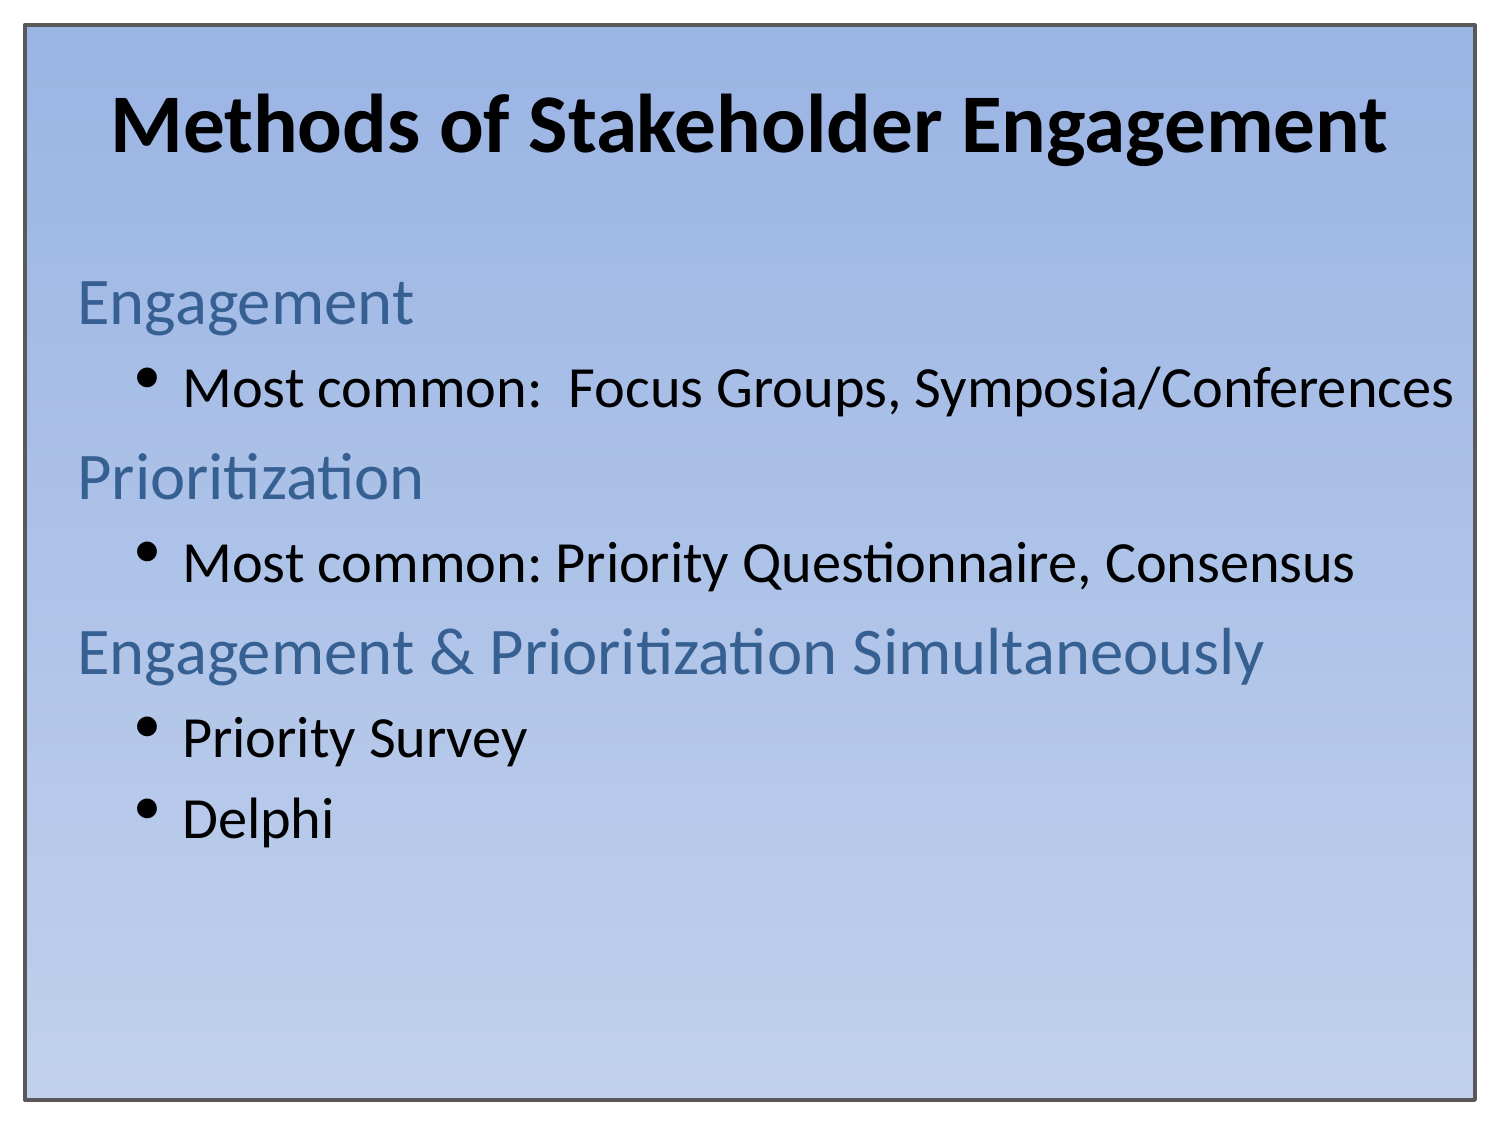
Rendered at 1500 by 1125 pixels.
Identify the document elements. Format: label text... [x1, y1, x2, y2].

title Methods of Stakeholder Engagement [37, 24, 1463, 213]
list Engagement Most common: Focus Groups, Symposia/Conferences Prioritization Most common: Priority Questionnaire, Consensus Engagement & Prioritization Simultaneously Priority Survey Delphi [62, 249, 1500, 1075]
